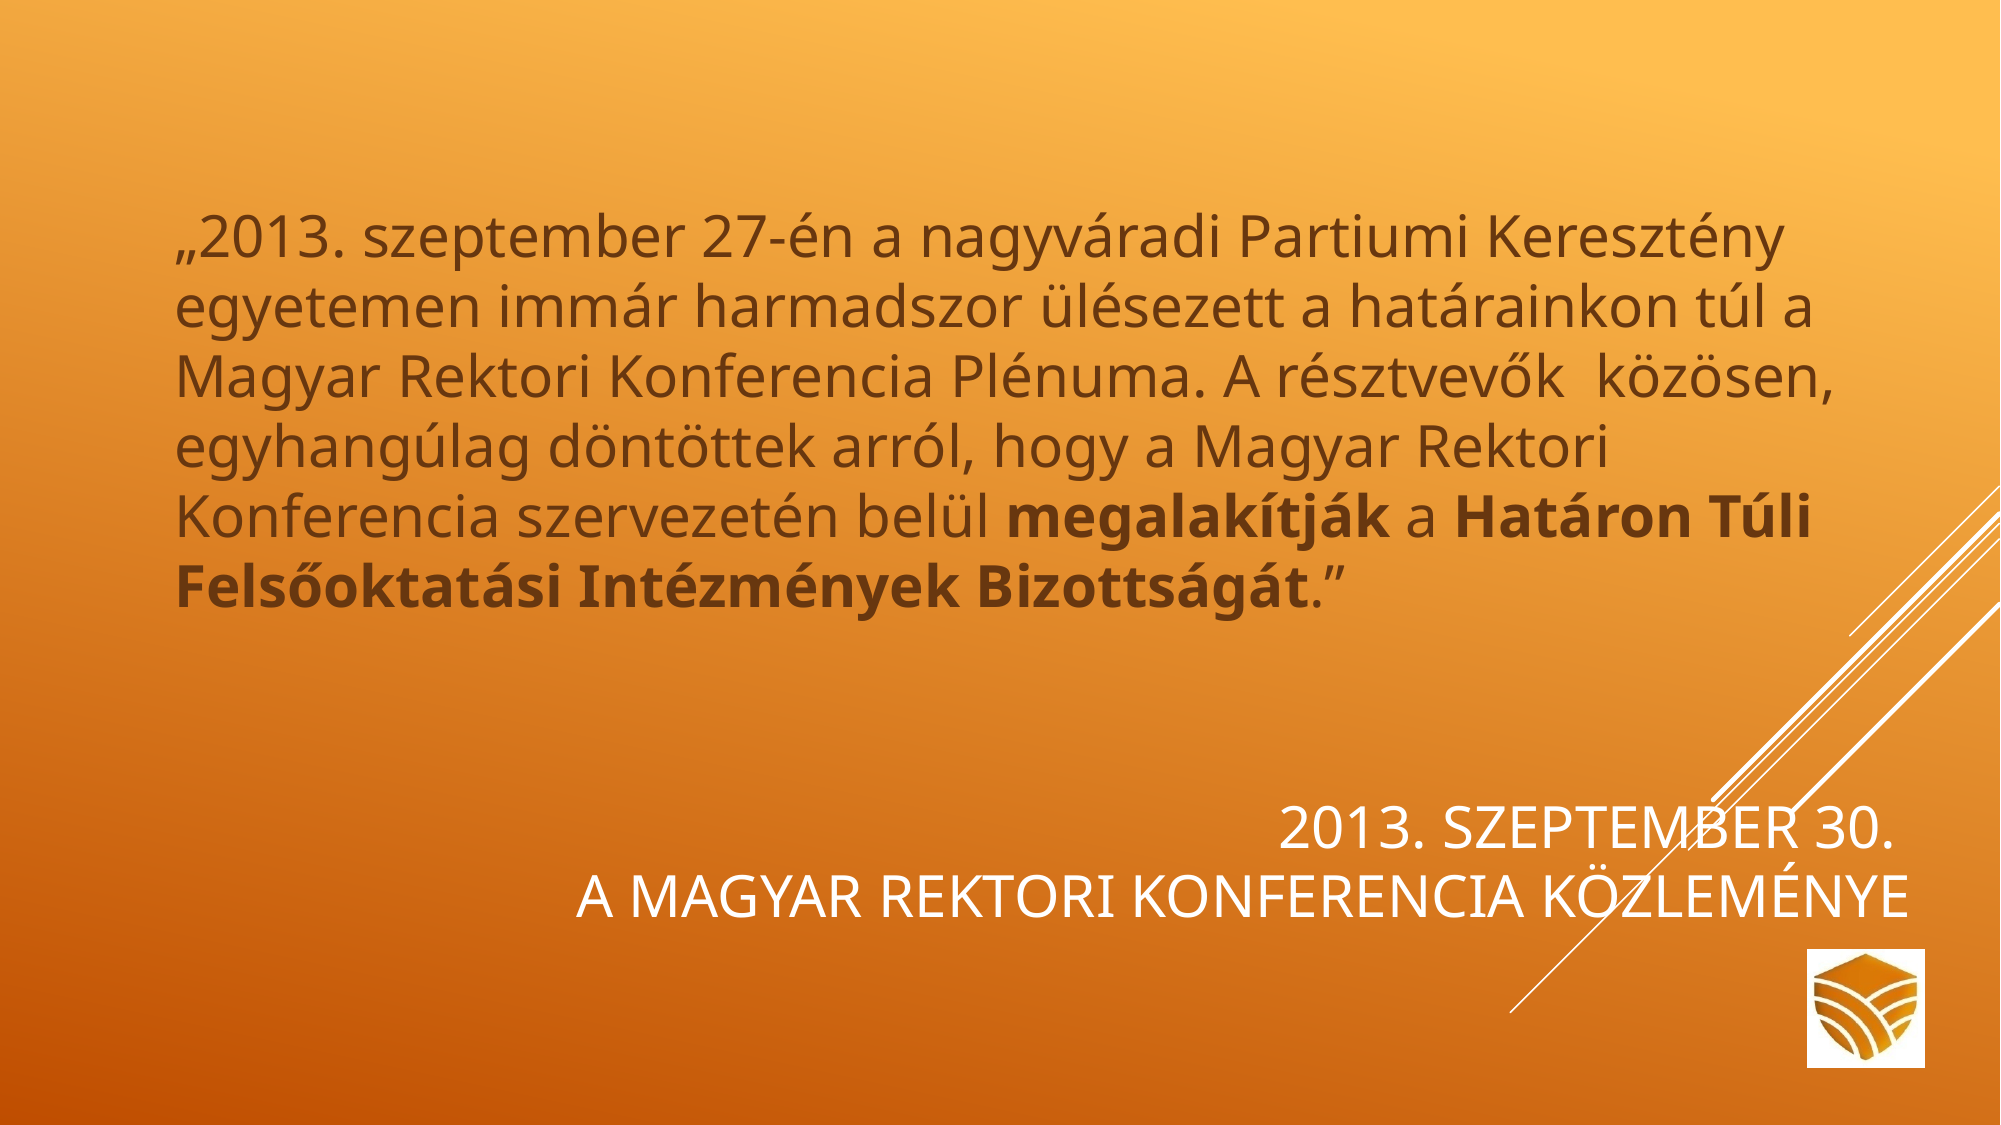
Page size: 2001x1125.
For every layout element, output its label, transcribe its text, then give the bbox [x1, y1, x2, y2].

picture [1807, 949, 1925, 1068]
title 2013. szeptember 30. A Magyar Rektori Konferencia közleménye [112, 736, 1927, 984]
list „2013. szeptember 27-én a nagyváradi Partiumi Keresztény egyetemen immár harmadszor ülésezett a határainkon túl a Magyar Rektori Konferencia Plénuma. A résztvevők közösen, egyhangúlag döntöttek arról, hogy a Magyar Rektori Konferencia szervezetén belül megalakítják a Határon Túli Felsőoktatási Intézmények Bizottságát.” [112, 112, 1862, 706]
